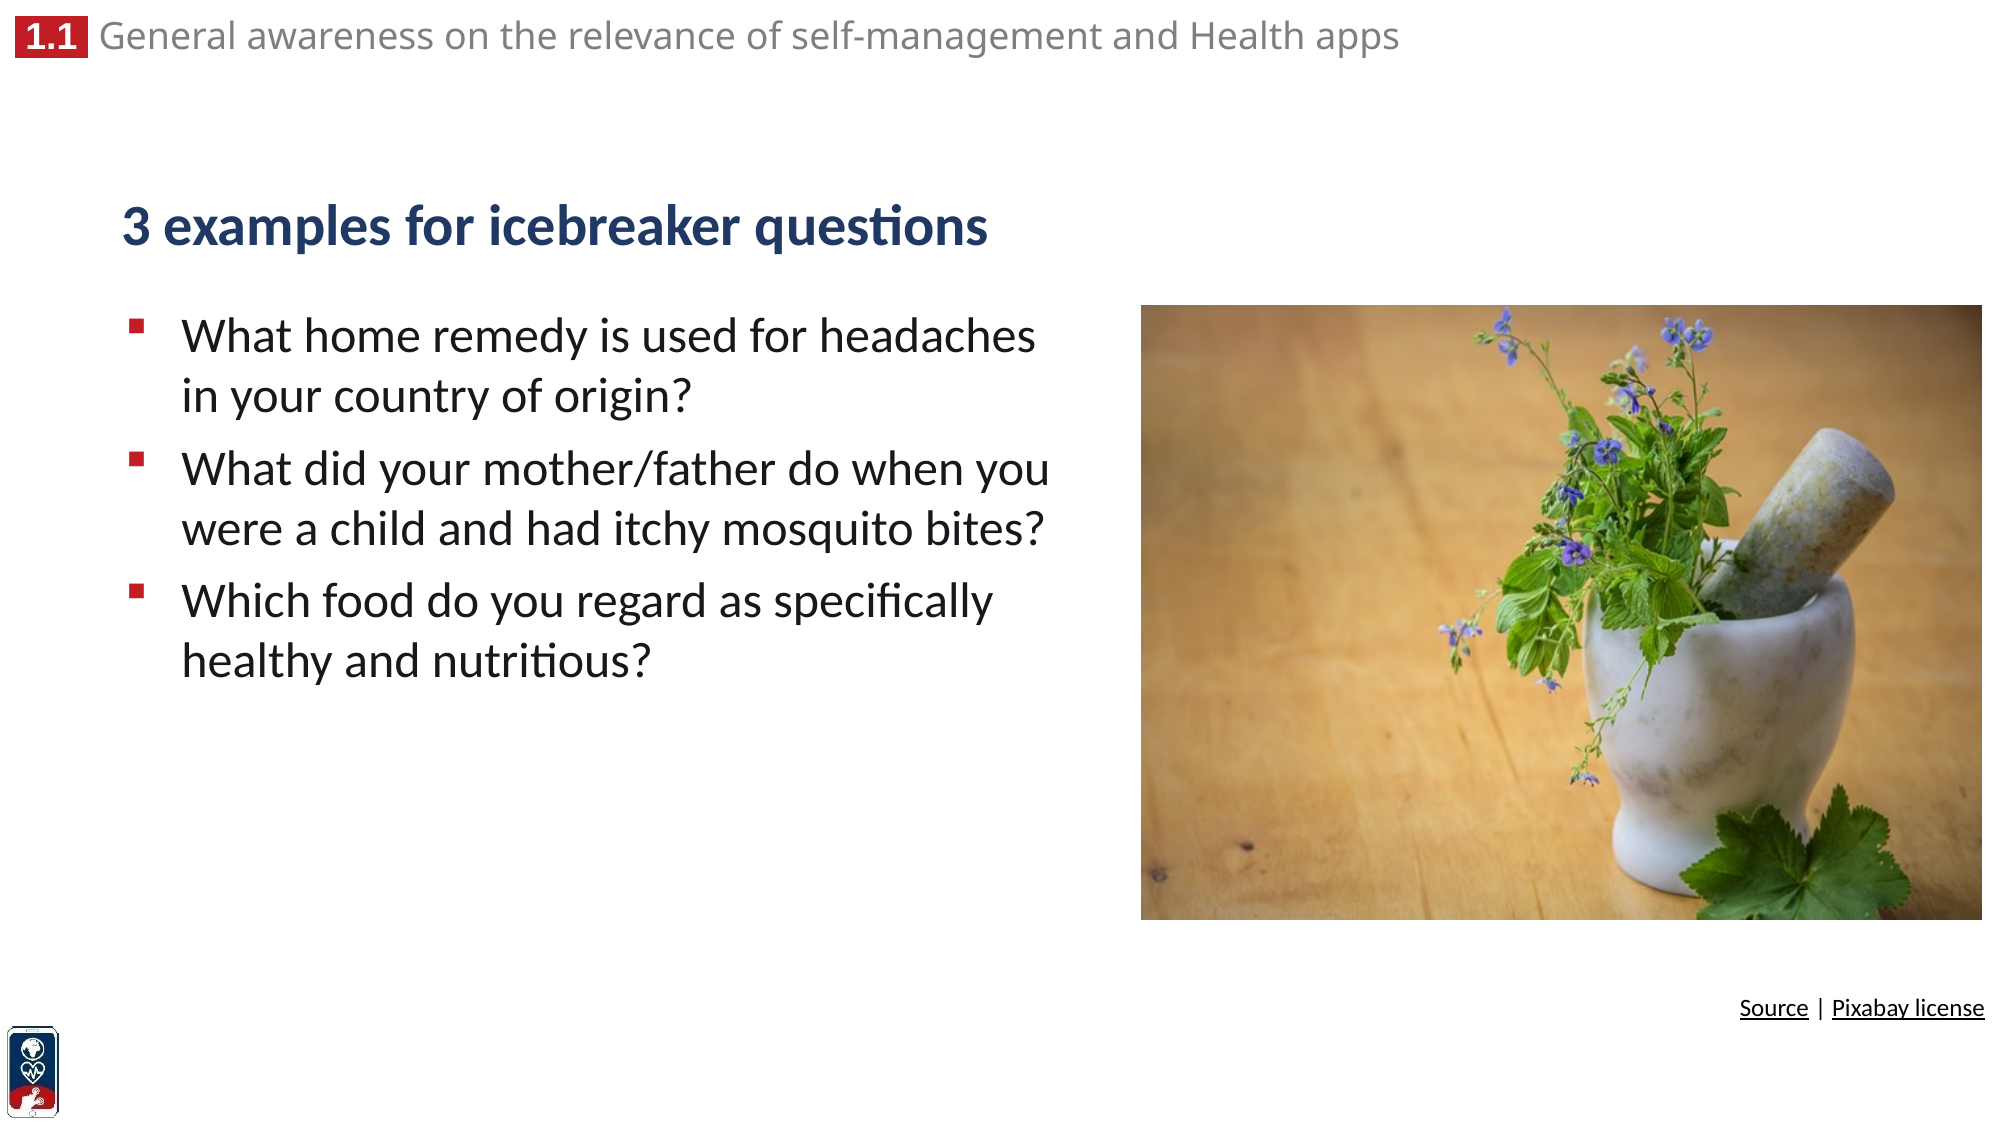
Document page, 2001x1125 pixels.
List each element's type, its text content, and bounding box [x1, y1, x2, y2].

list What home remedy is used for headaches in your country of origin? What did your mother/father do when you were a child and had itchy mosquito bites? Which food do you regard as specifically healthy and nutritious? [91, 295, 1075, 1098]
picture [1141, 305, 1983, 921]
picture [7, 1026, 59, 1118]
text_box Source | Pixabay license [561, 984, 2000, 1029]
title 3 examples for icebreaker questions [91, 177, 1962, 276]
